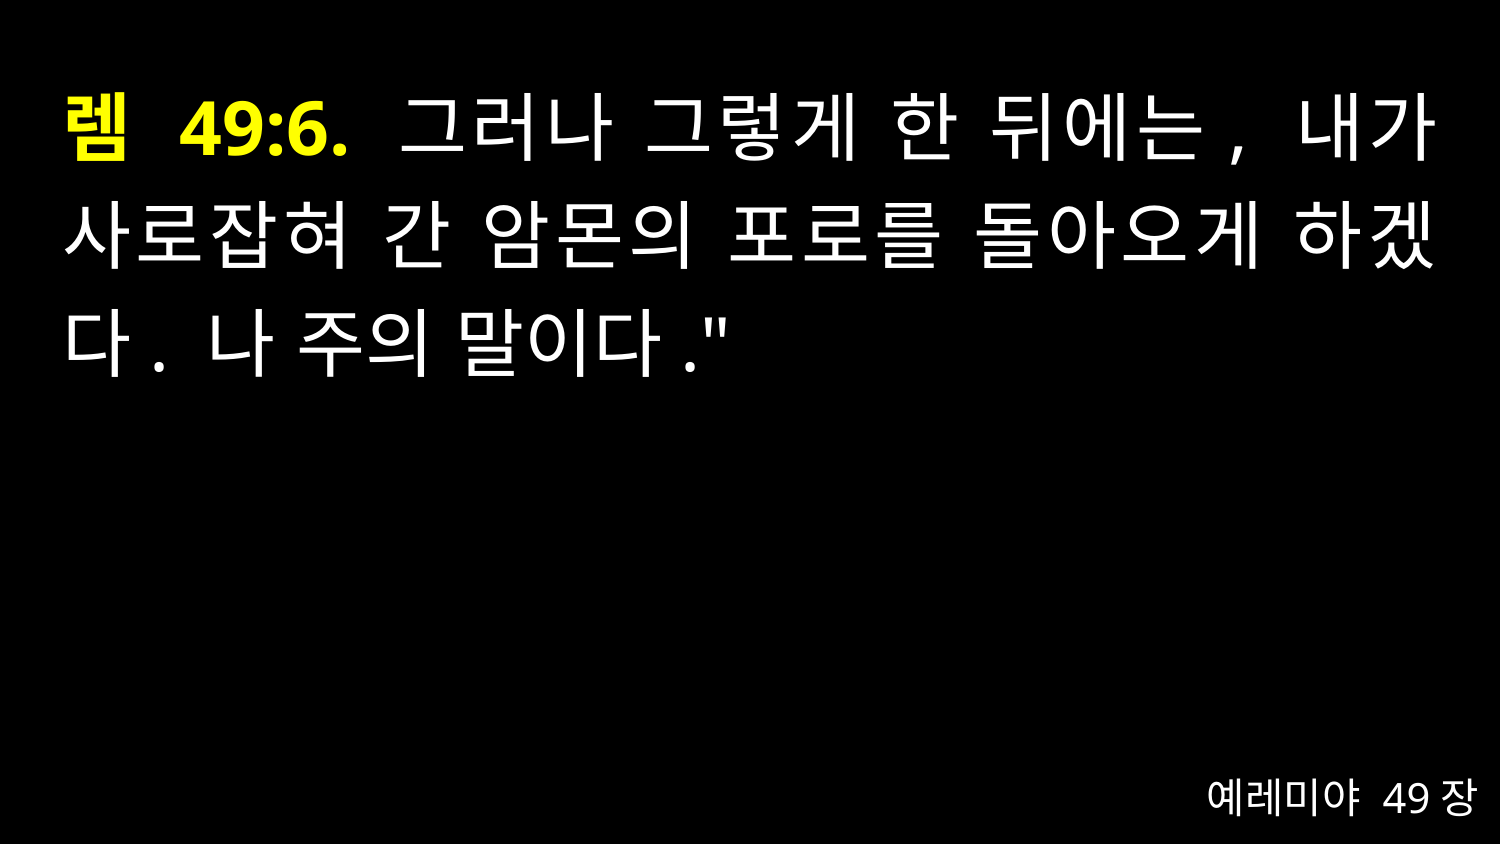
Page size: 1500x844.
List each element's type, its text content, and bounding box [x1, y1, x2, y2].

subtitle 예레미야 49장 [916, 770, 1500, 844]
title 렘 49:6. 그러나 그렇게 한 뒤에는, 내가 사로잡혀 간 암몬의 포로를 돌아오게 하겠다. 나 주의 말이다." [0, 0, 1500, 844]
